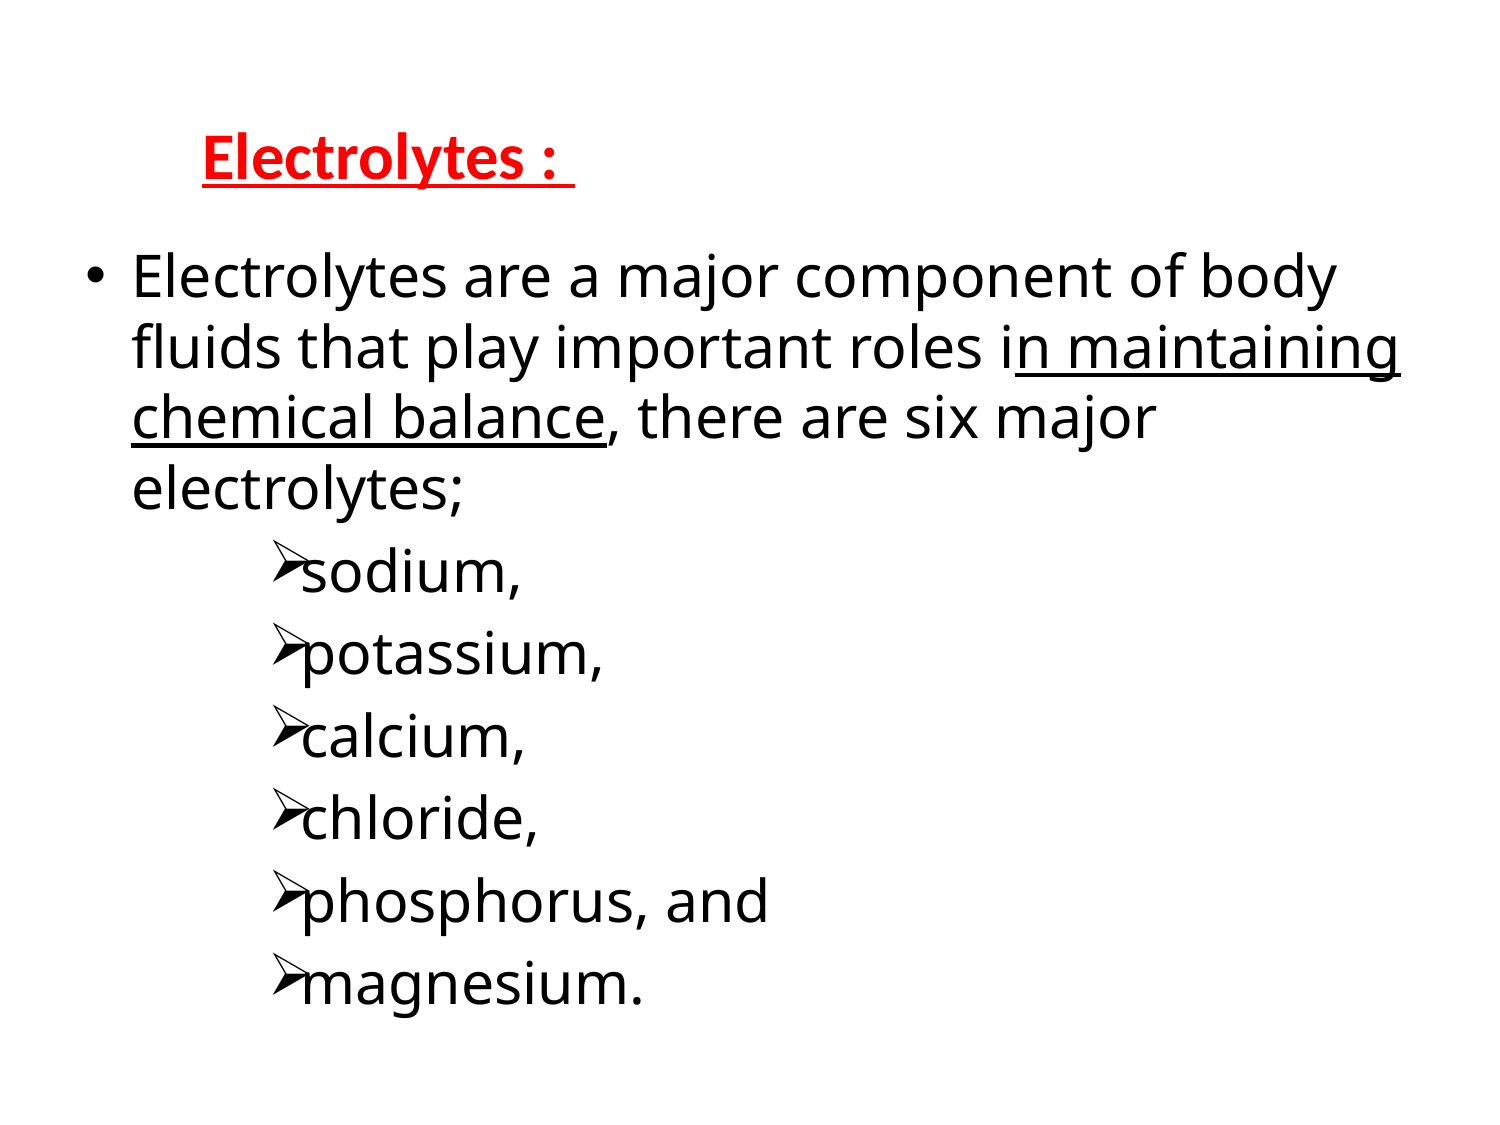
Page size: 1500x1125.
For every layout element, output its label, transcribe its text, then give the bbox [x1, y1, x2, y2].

list Electrolytes are a major component of body fluids that play important roles in maintaining chemical balance, there are six major electrolytes; sodium, potassium, calcium, chloride, phosphorus, and magnesium. [70, 164, 1421, 1029]
text_box Electrolytes : [187, 105, 699, 201]
